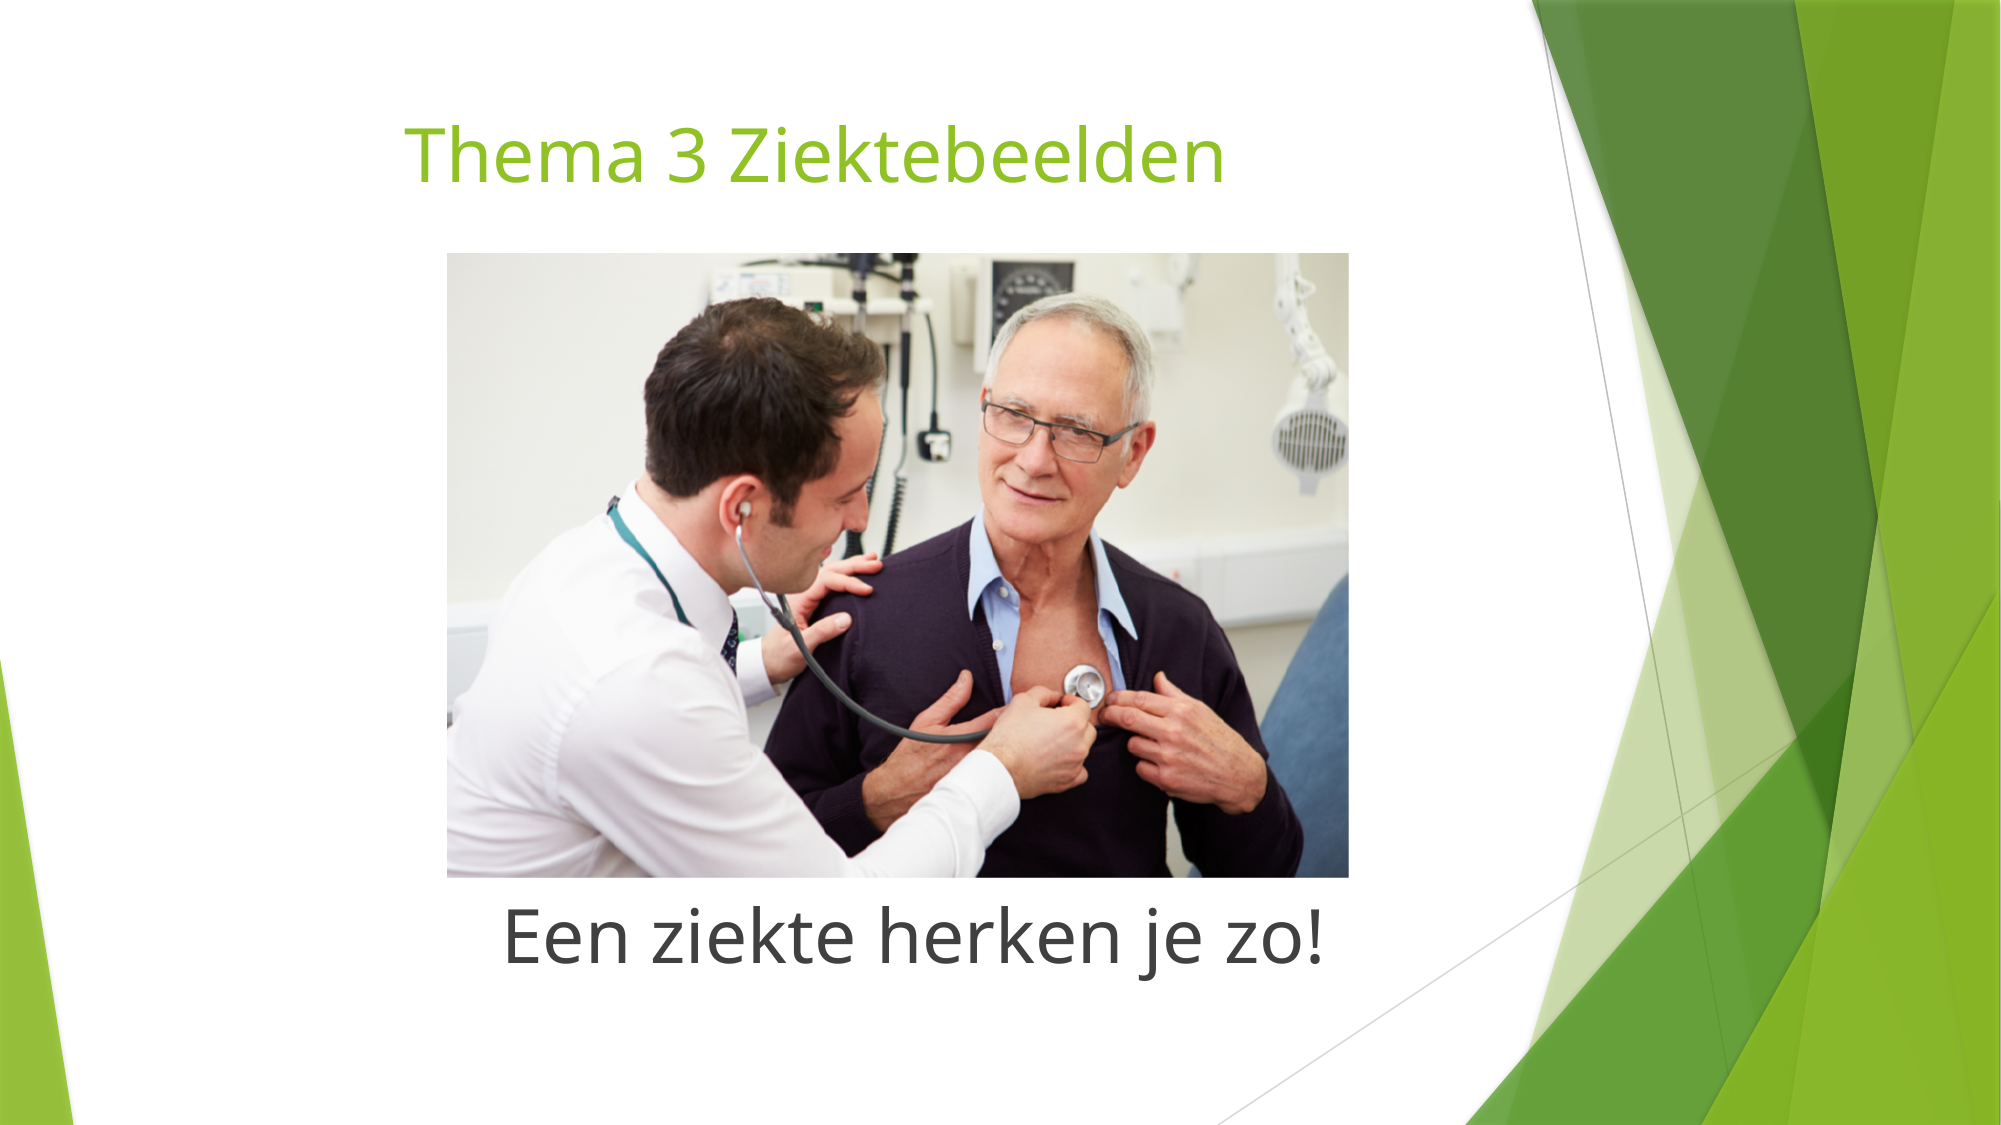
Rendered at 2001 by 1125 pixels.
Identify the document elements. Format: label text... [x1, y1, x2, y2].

list Een ziekte herken je zo! [111, 354, 1522, 992]
picture [447, 252, 1349, 878]
title Thema 3 Ziektebeelden [111, 99, 1522, 317]
